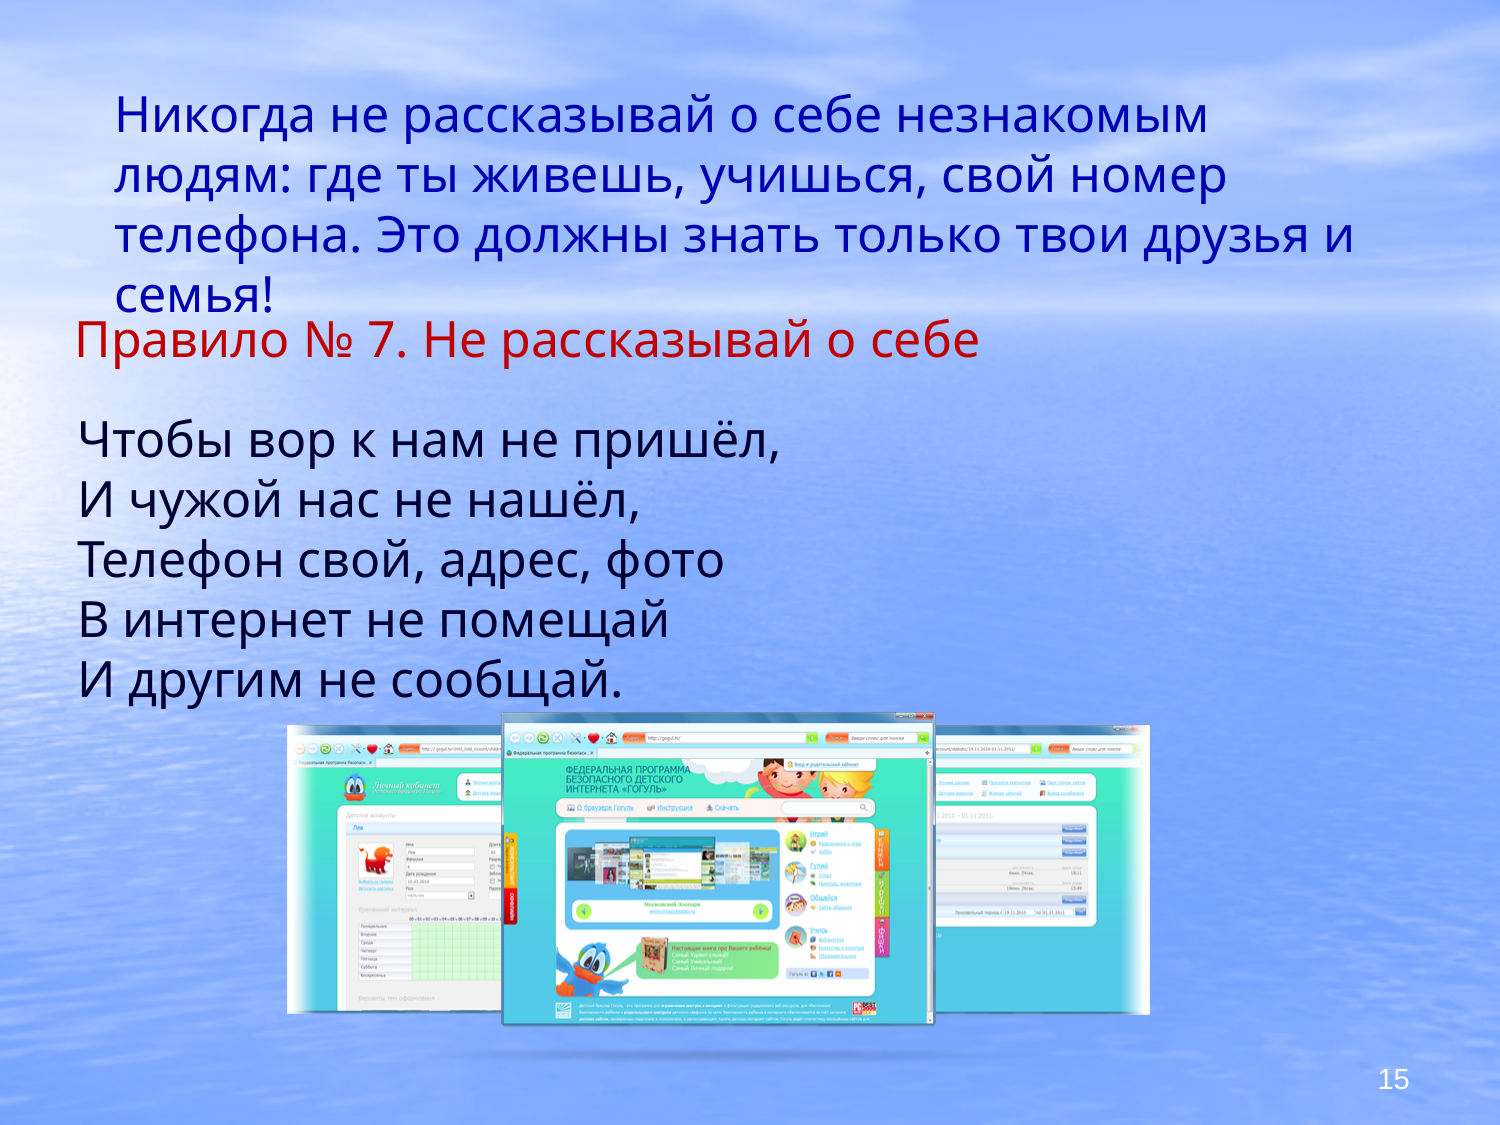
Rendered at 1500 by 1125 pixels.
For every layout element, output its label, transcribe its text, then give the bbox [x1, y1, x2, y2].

text_box Никогда не рассказывай о себе незнакомым людям: где ты живешь, учишься, свой номер телефона. Это должны знать только твои друзья и семья! [99, 74, 1400, 330]
text_box Правило № 7. Не рассказывай о себе [60, 299, 996, 375]
text_box Чтобы вор к нам не пришёл, И чужой нас не нашёл, Телефон свой, адрес, фото В интернет не помещай И другим не сообщай. [62, 399, 813, 715]
slide_number 15 [1074, 1024, 1426, 1103]
picture [287, 712, 1151, 1077]
